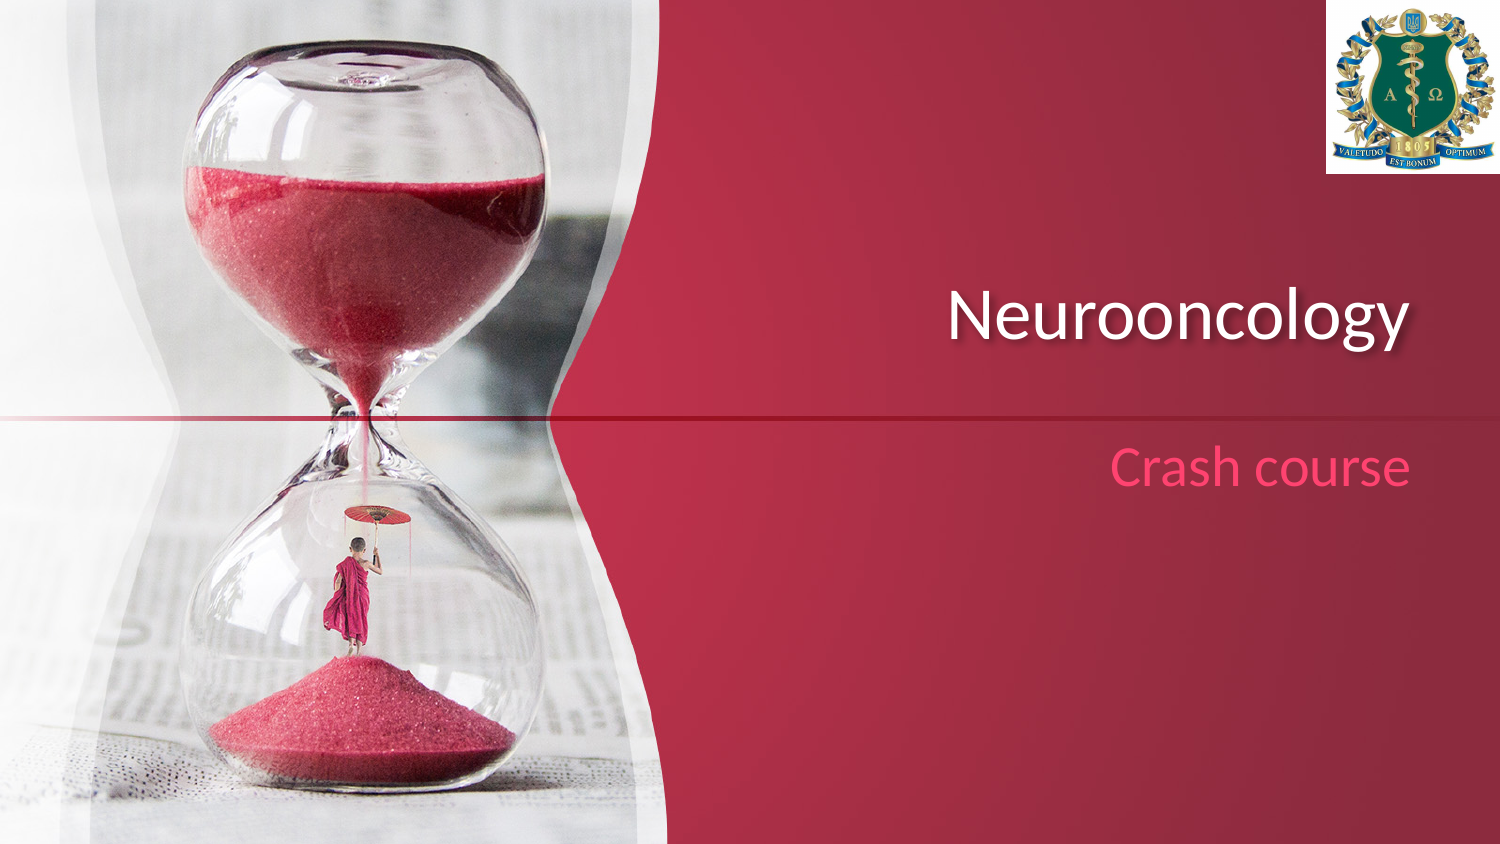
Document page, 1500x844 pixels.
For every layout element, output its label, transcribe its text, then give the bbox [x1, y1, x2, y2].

subtitle Crash course [73, 420, 1427, 596]
picture [0, 0, 1500, 844]
title Neurooncology [73, 196, 1427, 420]
